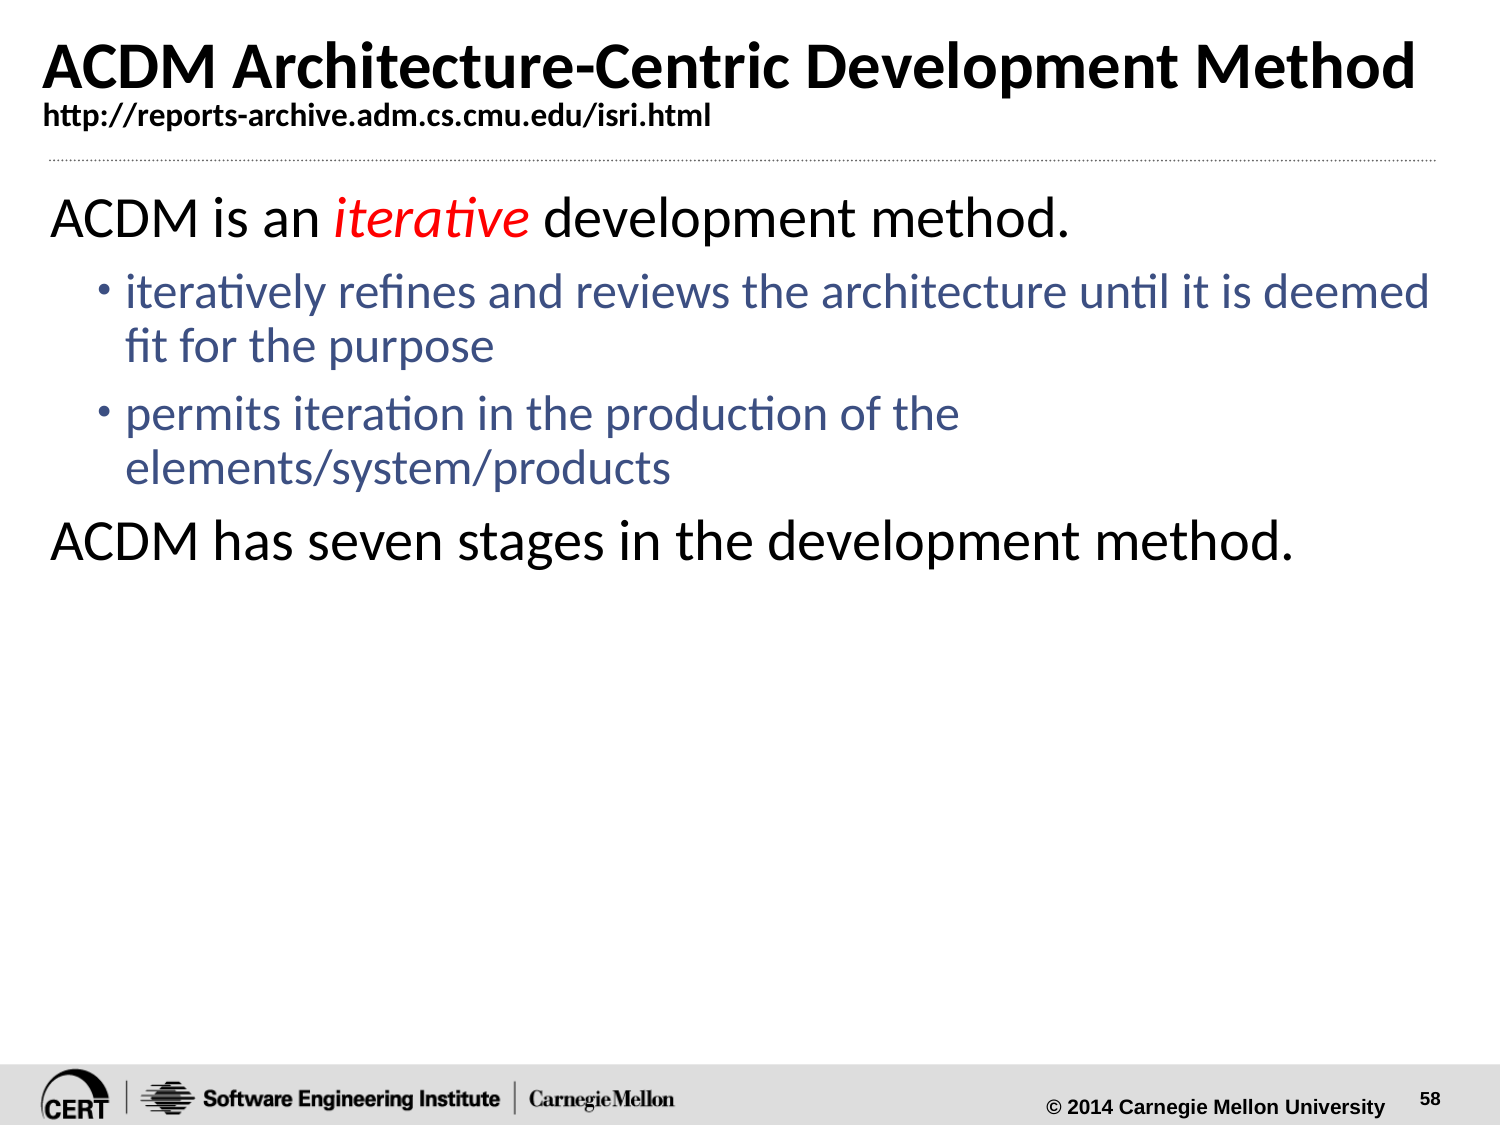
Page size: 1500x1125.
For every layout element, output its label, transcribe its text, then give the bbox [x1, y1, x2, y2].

list ACDM is an iterative development method. iteratively refines and reviews the architecture until it is deemed fit for the purpose permits iteration in the production of the elements/system/products ACDM has seven stages in the development method. [49, 187, 1438, 1001]
picture [24, 1065, 688, 1125]
title ACDM Architecture-Centric Development Method http://reports-archive.adm.cs.cmu.edu/isri.html [42, 37, 1434, 155]
